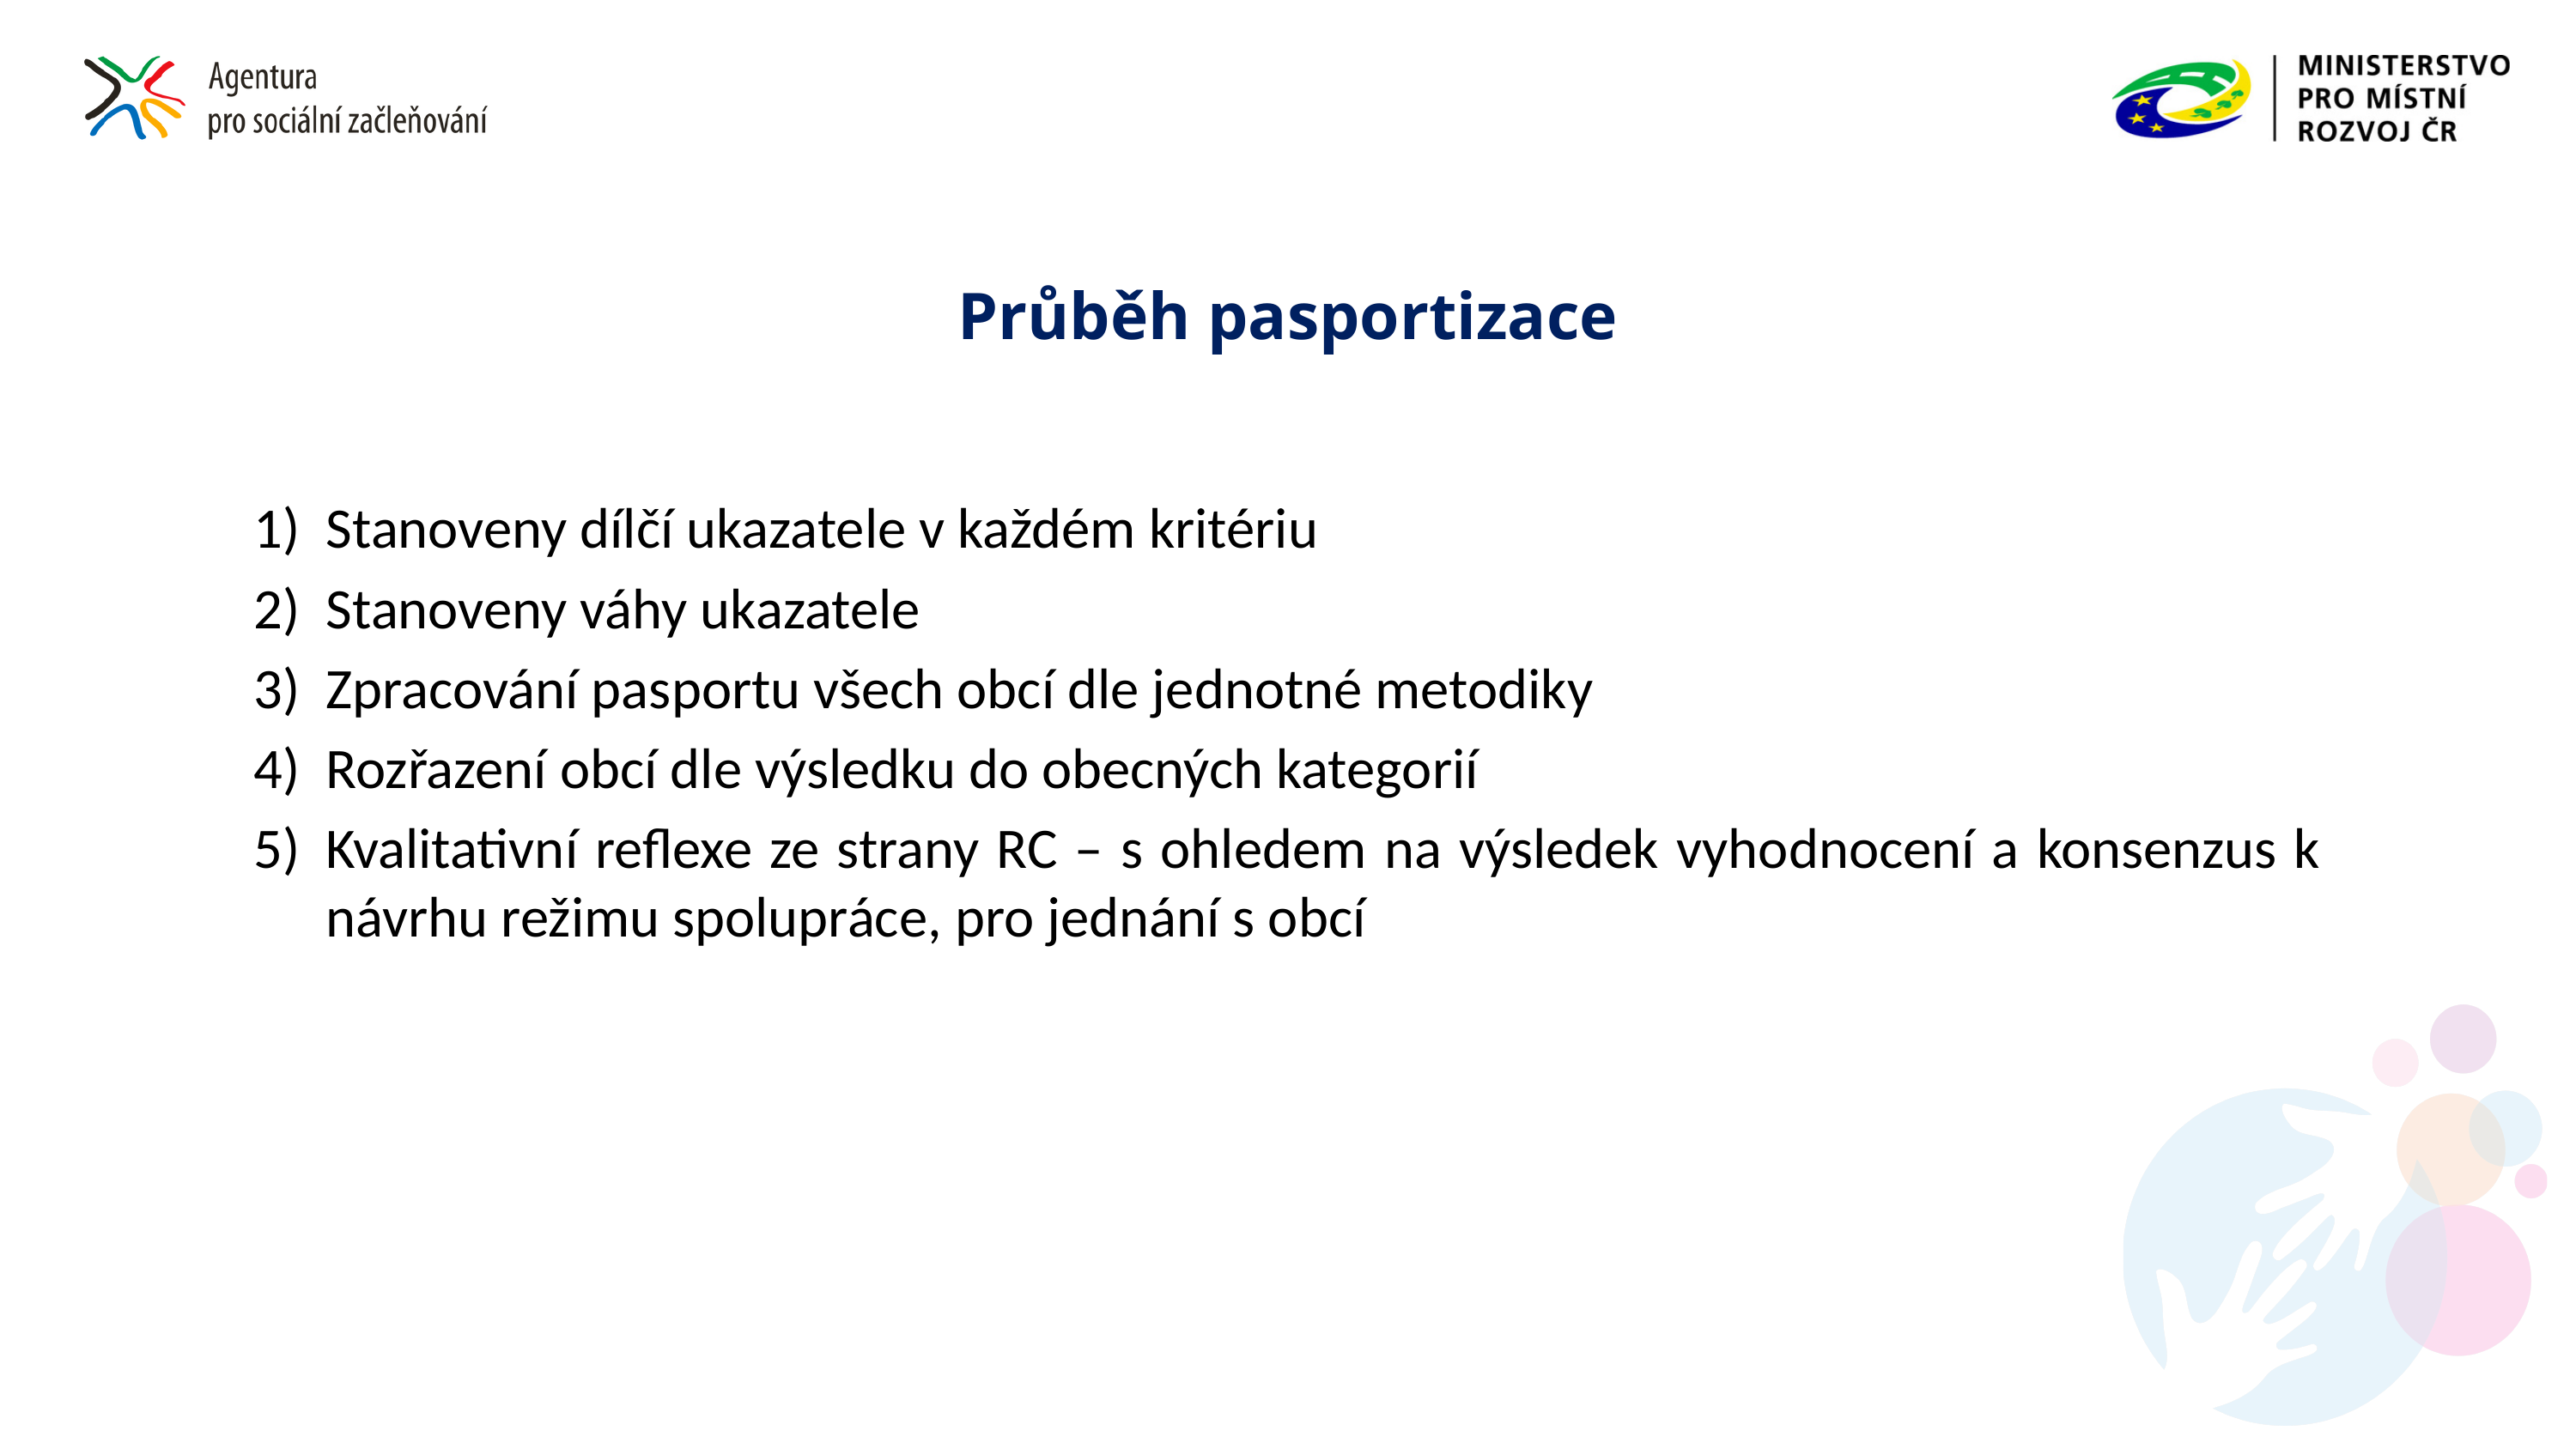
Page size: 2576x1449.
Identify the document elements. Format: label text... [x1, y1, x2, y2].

picture [2111, 55, 2510, 142]
list Stanoveny dílčí ukazatele v každém kritériu Stanoveny váhy ukazatele Zpracování pasportu všech obcí dle jednotné metodiky Rozřazení obcí dle výsledku do obecných kategorií Kvalitativní reflexe ze strany RC – s ohledem na výsledek vyhodnocení a konsenzus k návrhu režimu spolupráce, pro jednání s obcí [240, 484, 2336, 1234]
picture [66, 38, 505, 159]
title Průběh pasportizace [448, 233, 2128, 395]
